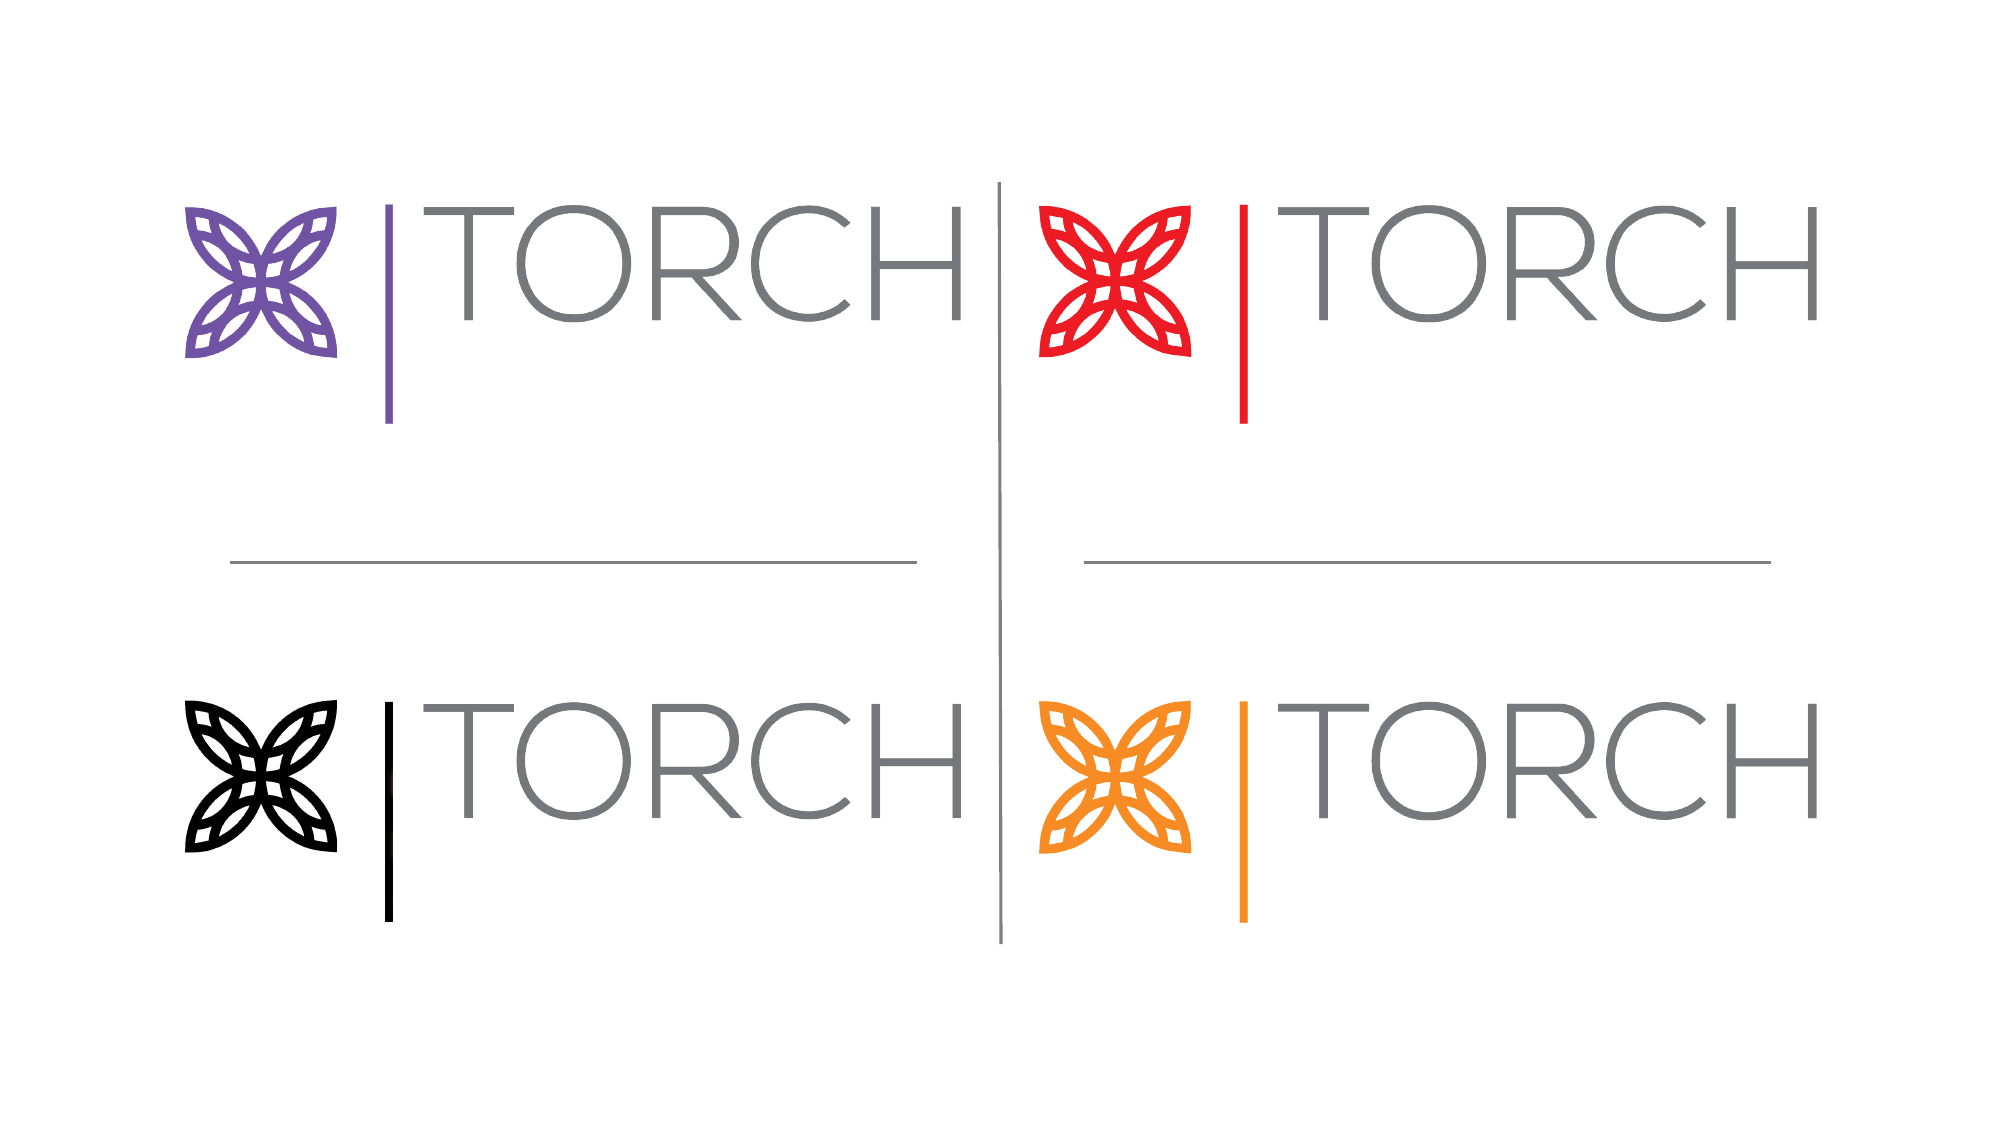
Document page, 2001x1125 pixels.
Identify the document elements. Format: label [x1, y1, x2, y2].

picture [185, 204, 961, 424]
picture [1039, 204, 1817, 424]
picture [1039, 700, 1817, 923]
picture [185, 700, 961, 922]
